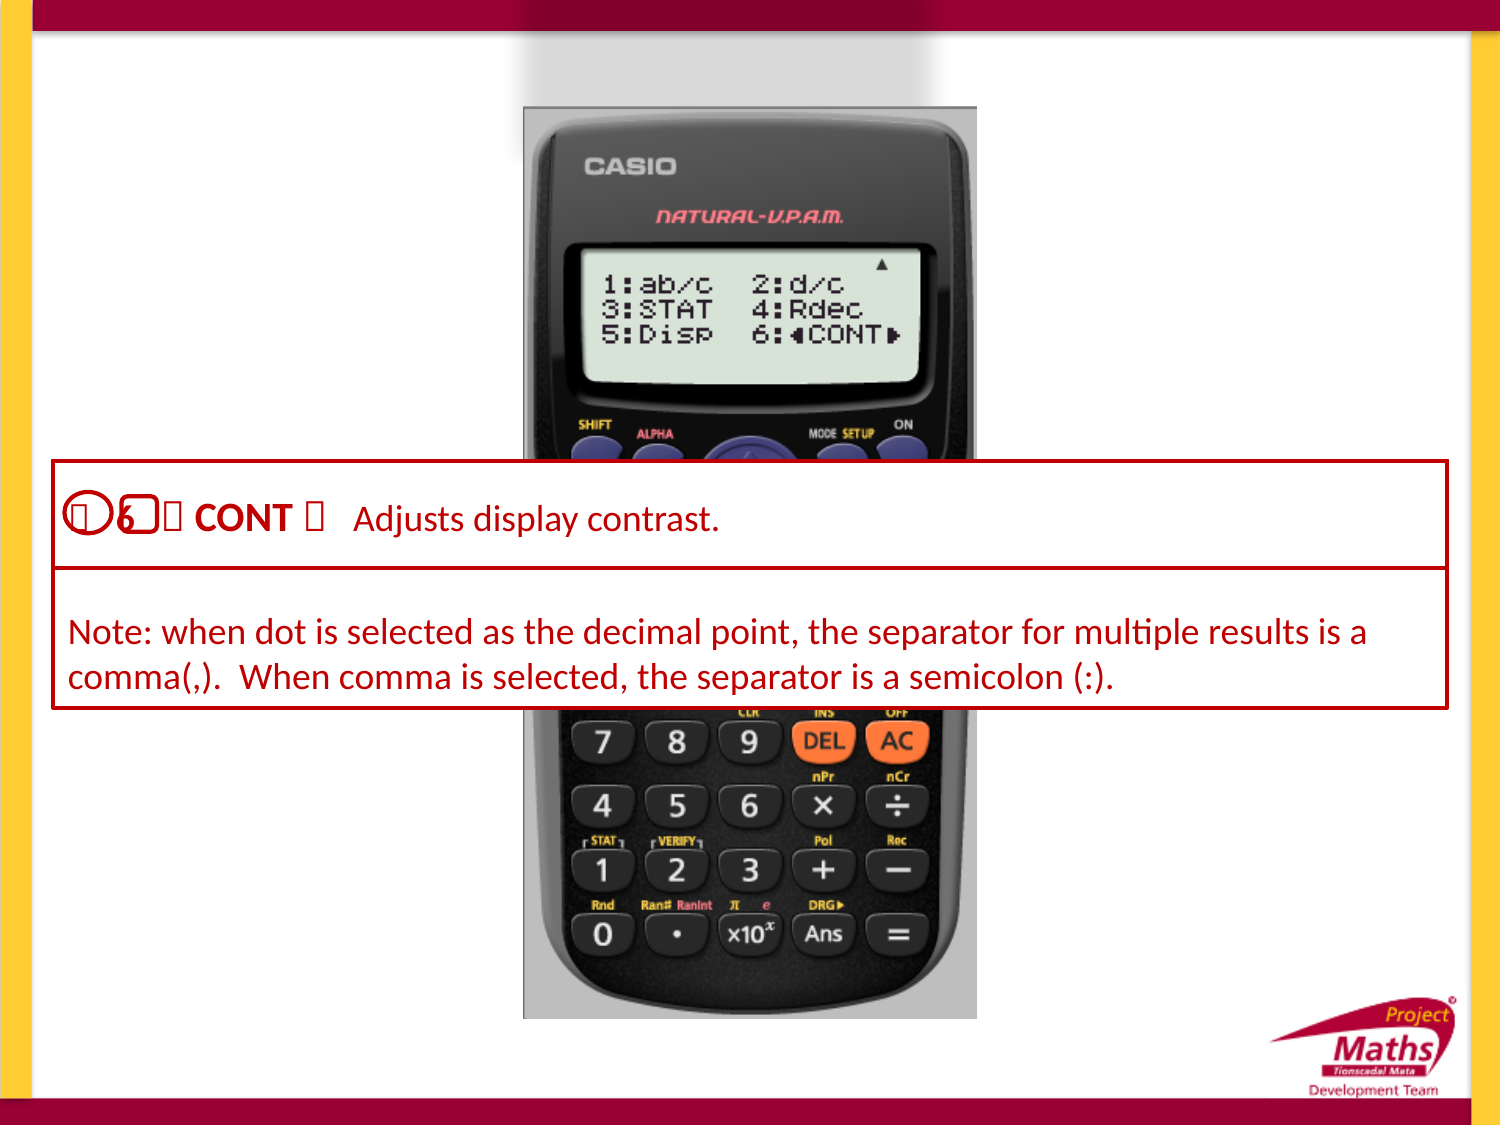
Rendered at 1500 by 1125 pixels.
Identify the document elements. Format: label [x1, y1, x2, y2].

text_box [52, 575, 1448, 709]
picture [1269, 987, 1466, 1098]
picture [523, 106, 977, 460]
text_box [52, 460, 1448, 569]
picture [523, 709, 977, 1019]
